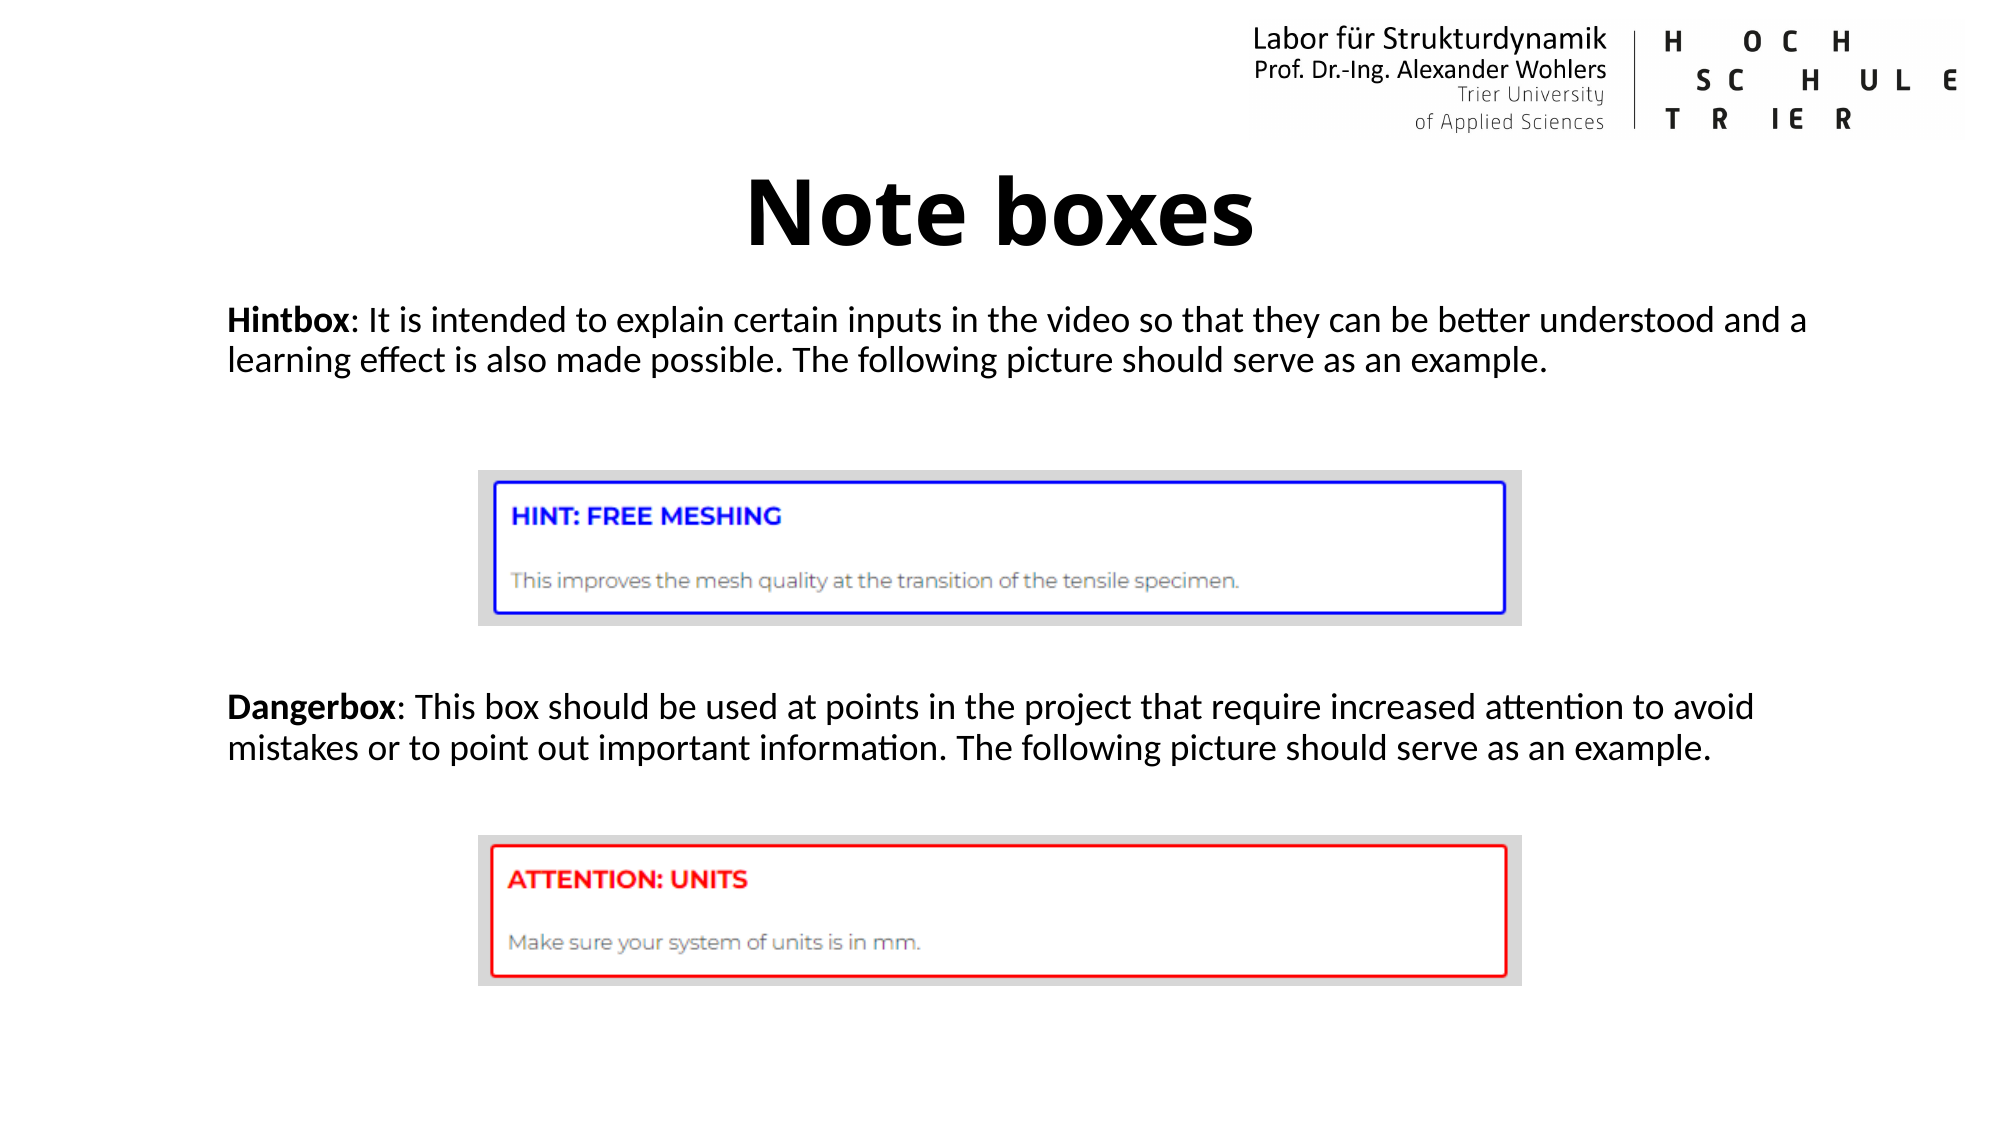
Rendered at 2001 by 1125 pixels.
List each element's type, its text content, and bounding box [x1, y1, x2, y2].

list Hintbox: It is intended to explain certain inputs in the video so that they can be better understood and a learning effect is also made possible. The following picture should serve as an example. Dangerbox: This box should be used at points in the project that require increased attention to avoid mistakes or to point out important information. The following picture should serve as an example. [137, 292, 1863, 1007]
picture [478, 470, 1522, 626]
picture [478, 835, 1522, 986]
picture [1249, 19, 1965, 140]
title Note boxes [308, 139, 1692, 292]
